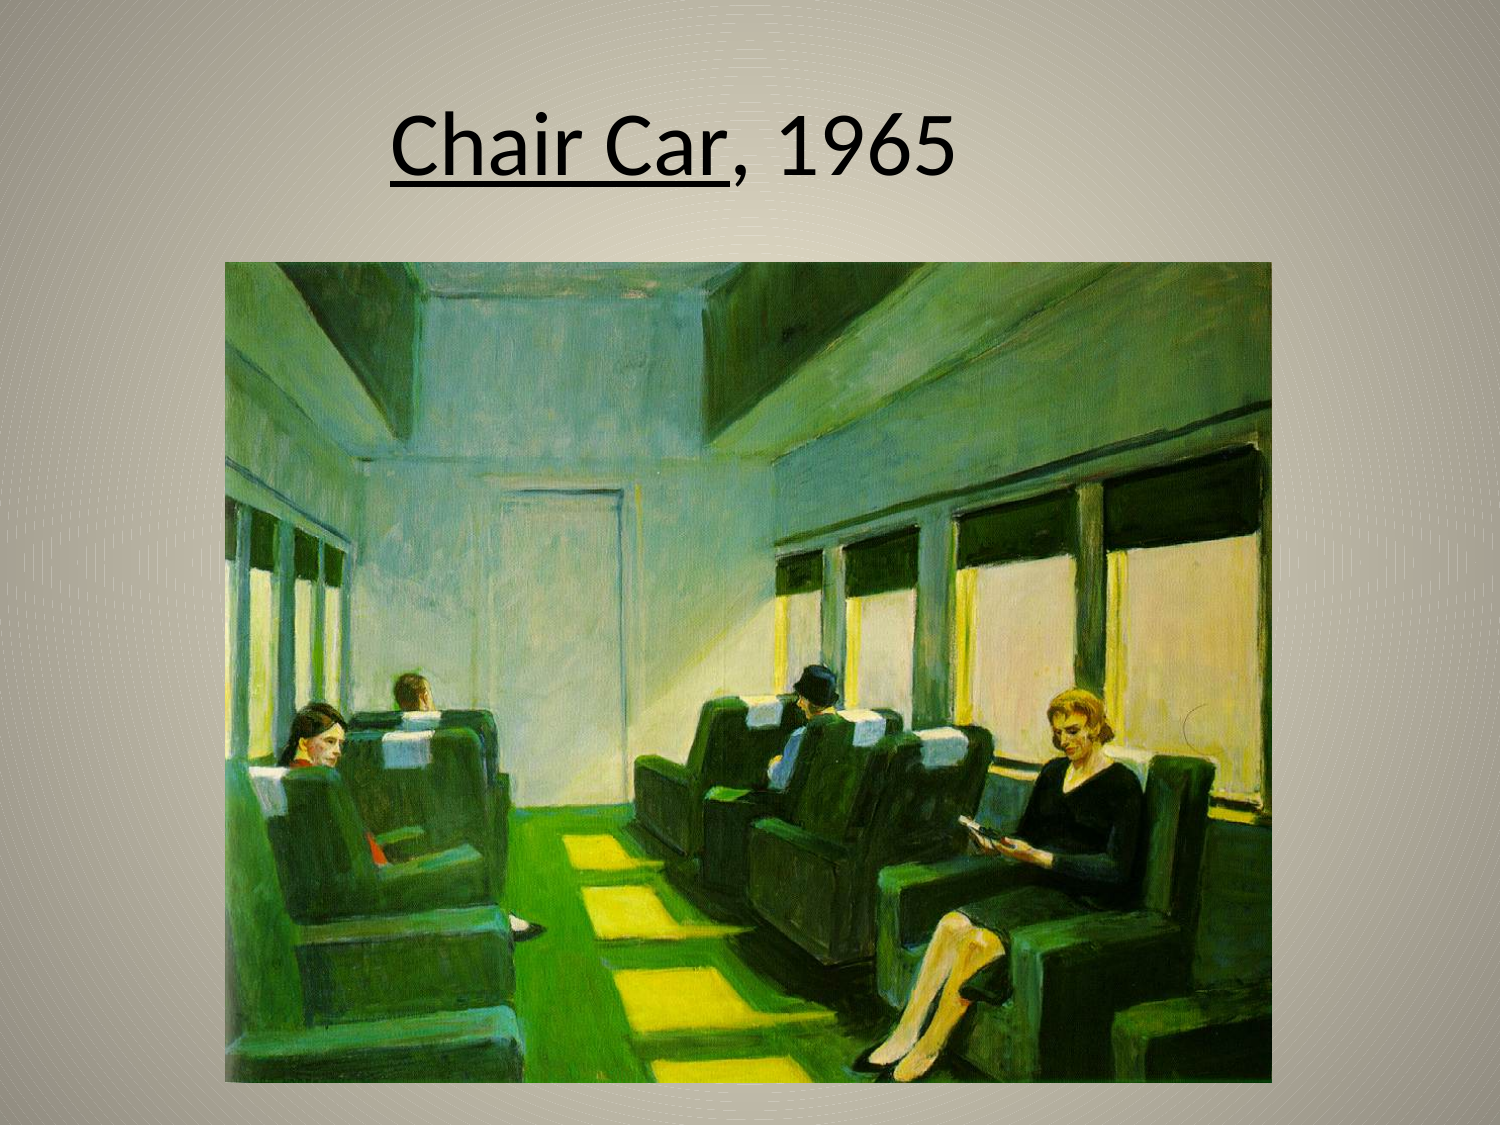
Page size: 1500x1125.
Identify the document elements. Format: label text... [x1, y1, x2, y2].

picture [224, 262, 1273, 1084]
title Chair Car, 1965 [0, 45, 1350, 233]
